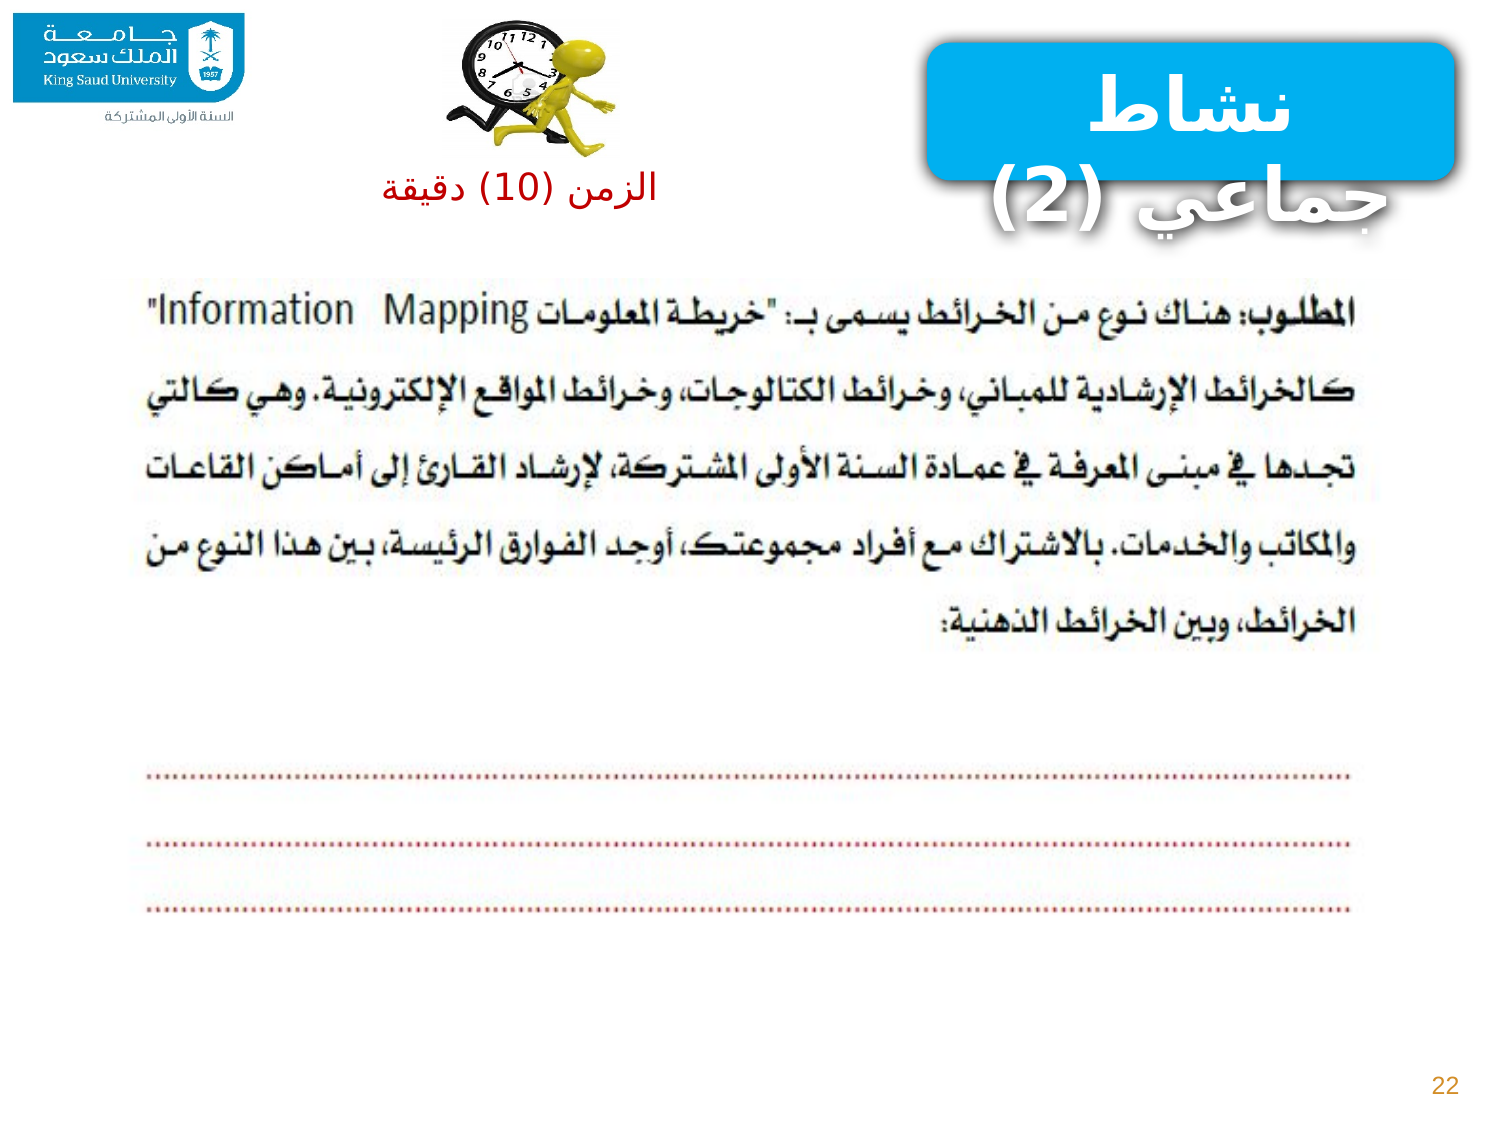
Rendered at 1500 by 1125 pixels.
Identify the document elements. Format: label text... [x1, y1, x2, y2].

slide_number 22 [1350, 1061, 1475, 1103]
text_box نشاط جماعي (2) [926, 41, 1456, 182]
text_box الزمن (10) دقيقة [366, 148, 673, 216]
picture [442, 18, 621, 159]
picture [0, 0, 260, 138]
picture [99, 278, 1412, 965]
